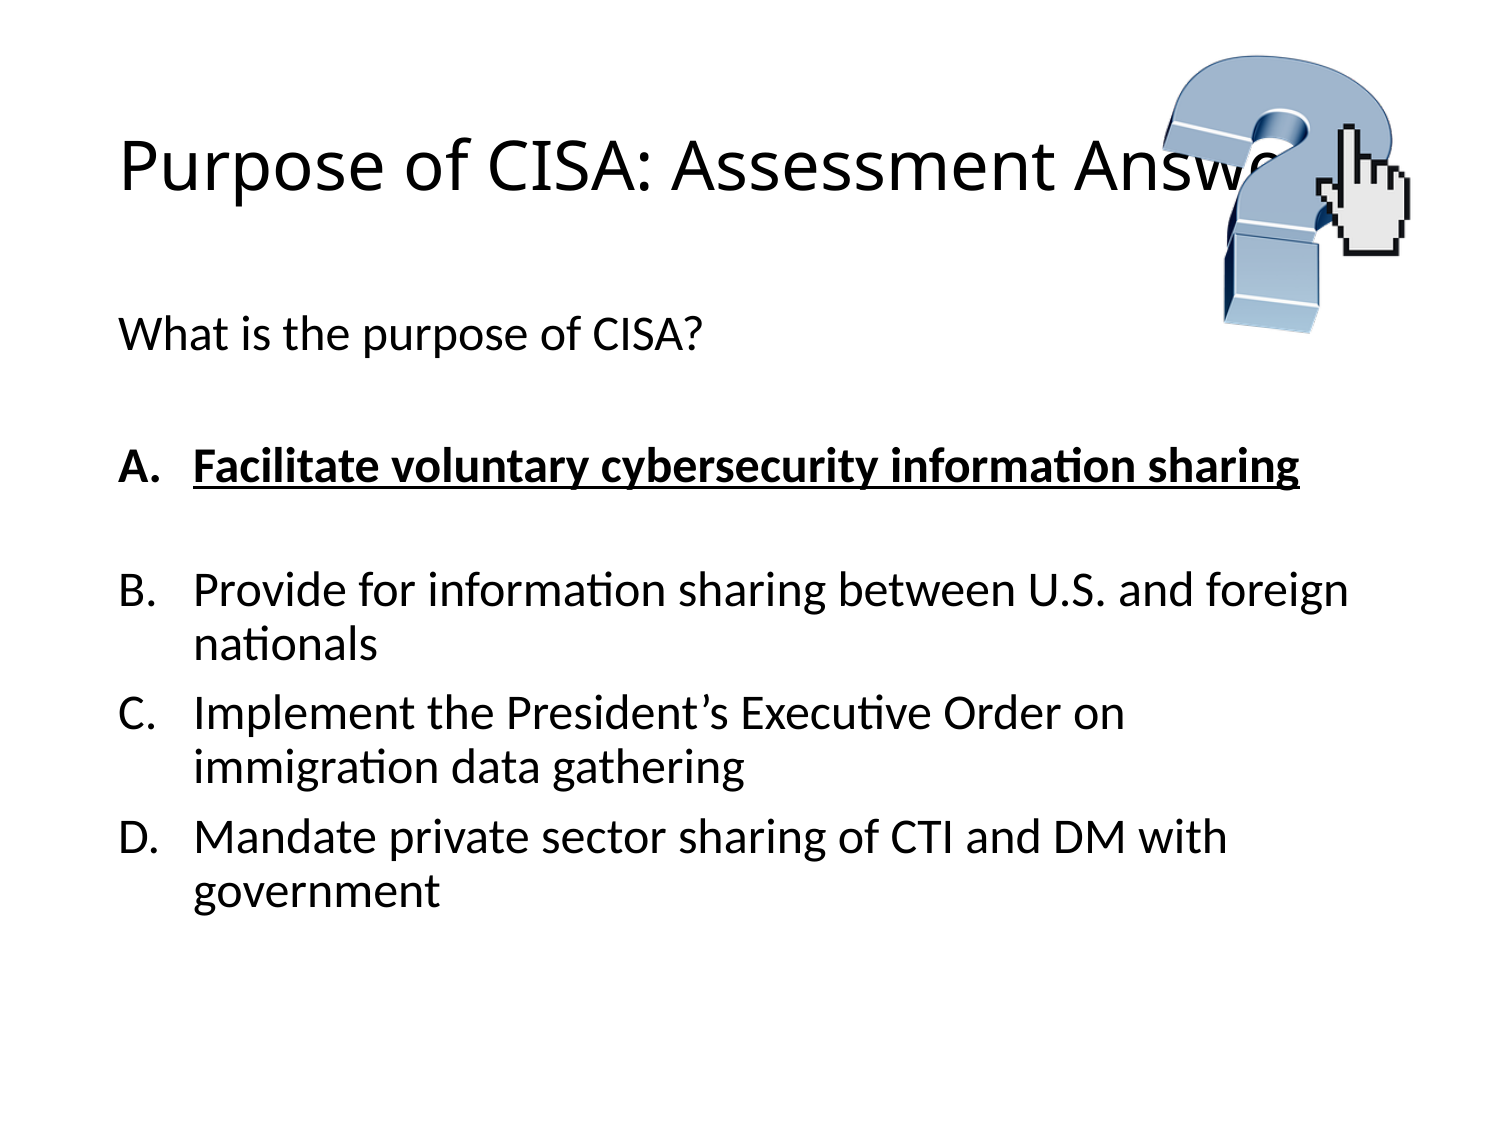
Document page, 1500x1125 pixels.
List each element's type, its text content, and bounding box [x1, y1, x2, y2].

list What is the purpose of CISA? Facilitate voluntary cybersecurity information sharing Provide for information sharing between U.S. and foreign nationals Implement the President’s Executive Order on immigration data gathering Mandate private sector sharing of CTI and DM with government [102, 299, 1398, 1014]
picture [1087, 1, 1468, 383]
title Purpose of CISA: Assessment Answer [102, 59, 1087, 278]
